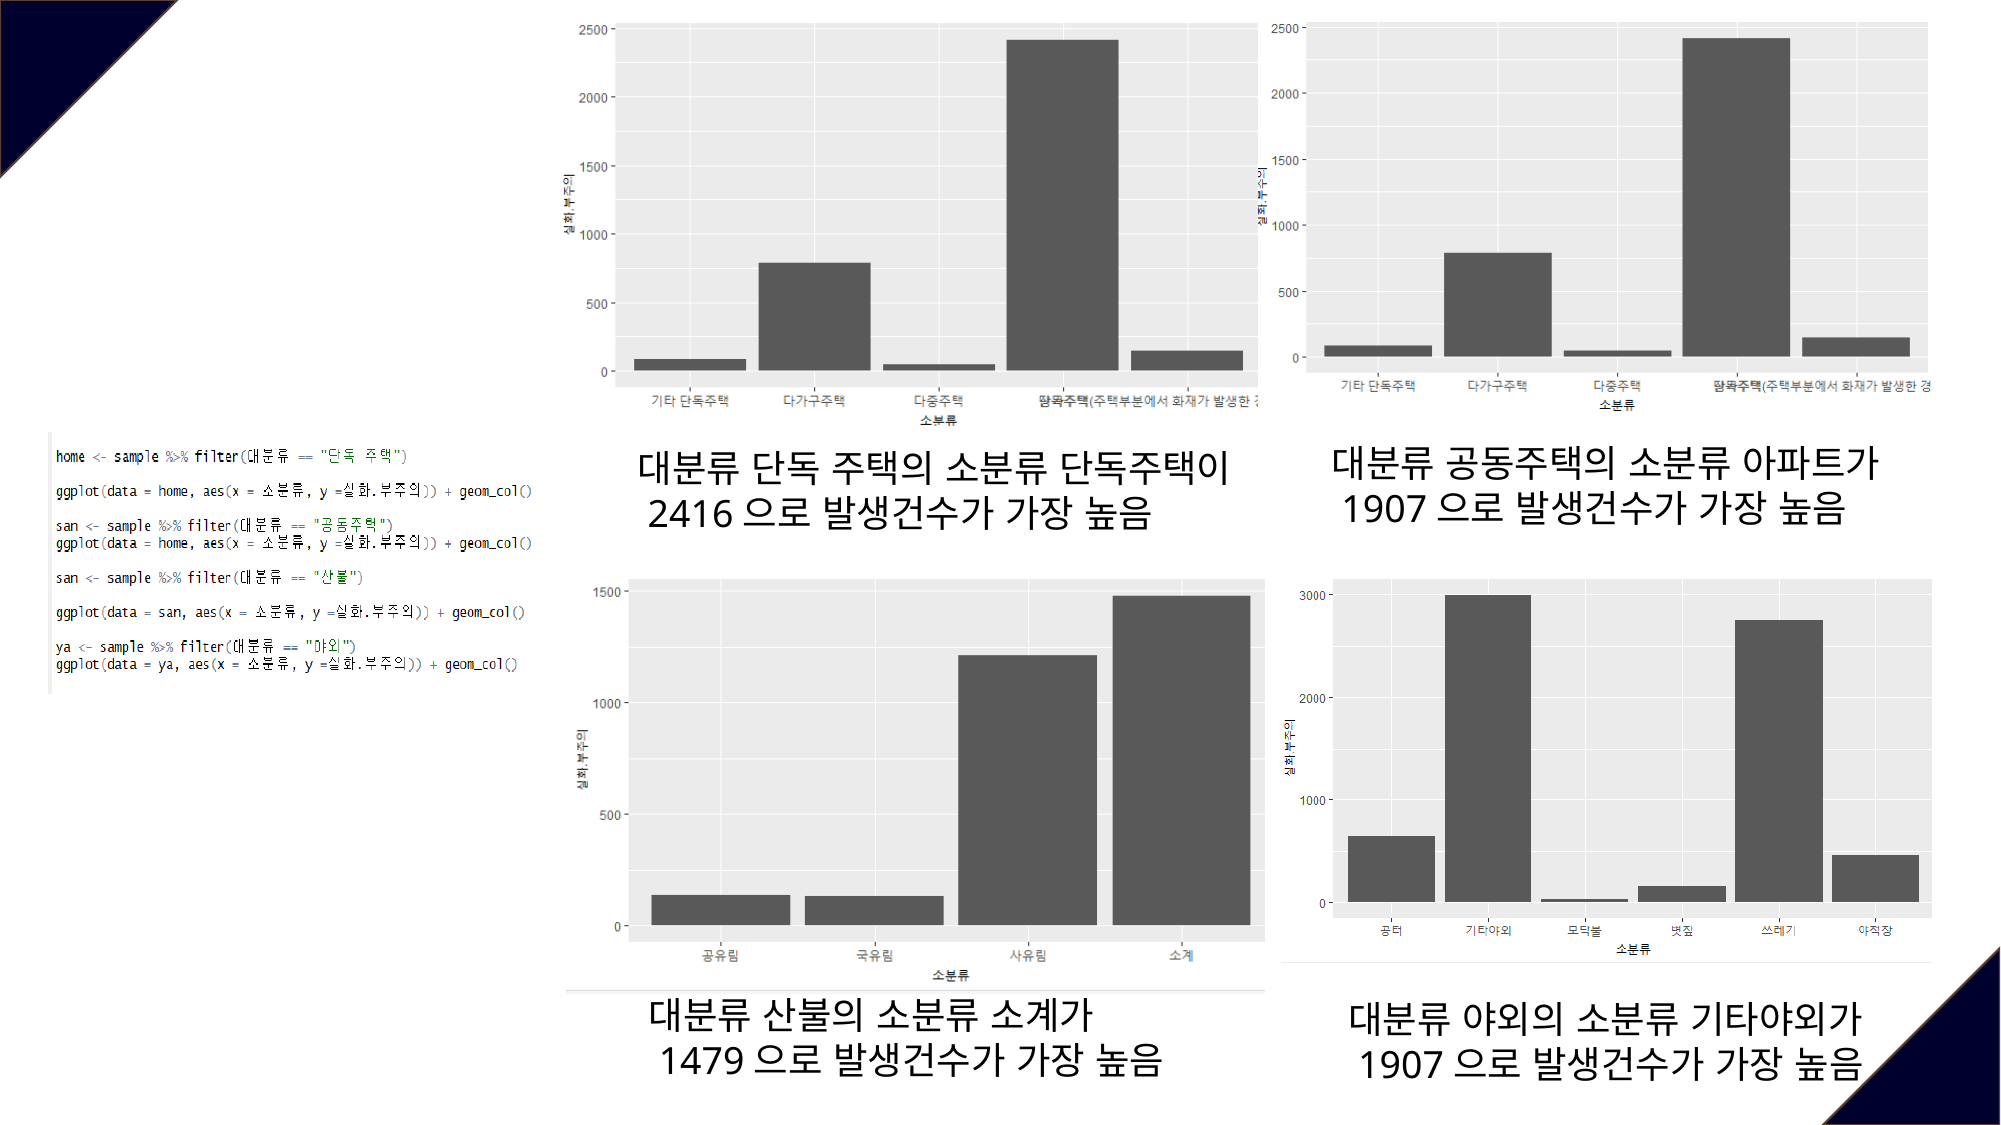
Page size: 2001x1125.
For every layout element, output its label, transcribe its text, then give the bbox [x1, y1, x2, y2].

picture [566, 577, 1265, 994]
text_box 대분류 단독 주택의 소분류 단독주택이 2416으로 발생건수가 가장 높음 [623, 437, 1247, 542]
picture [48, 432, 550, 694]
picture [1281, 577, 1932, 963]
picture [562, 21, 1932, 426]
text_box 대분류 산불의 소분류 소계가 1479으로 발생건수가 가장 높음 [634, 994, 1180, 1090]
text_box 대분류 야외의 소분류 기타야외가 1907으로 발생건수가 가장 높음 [1333, 988, 1880, 1094]
text_box 대분류 공동주택의 소분류 아파트가 1907으로 발생건수가 가장 높음 [1316, 432, 1896, 537]
